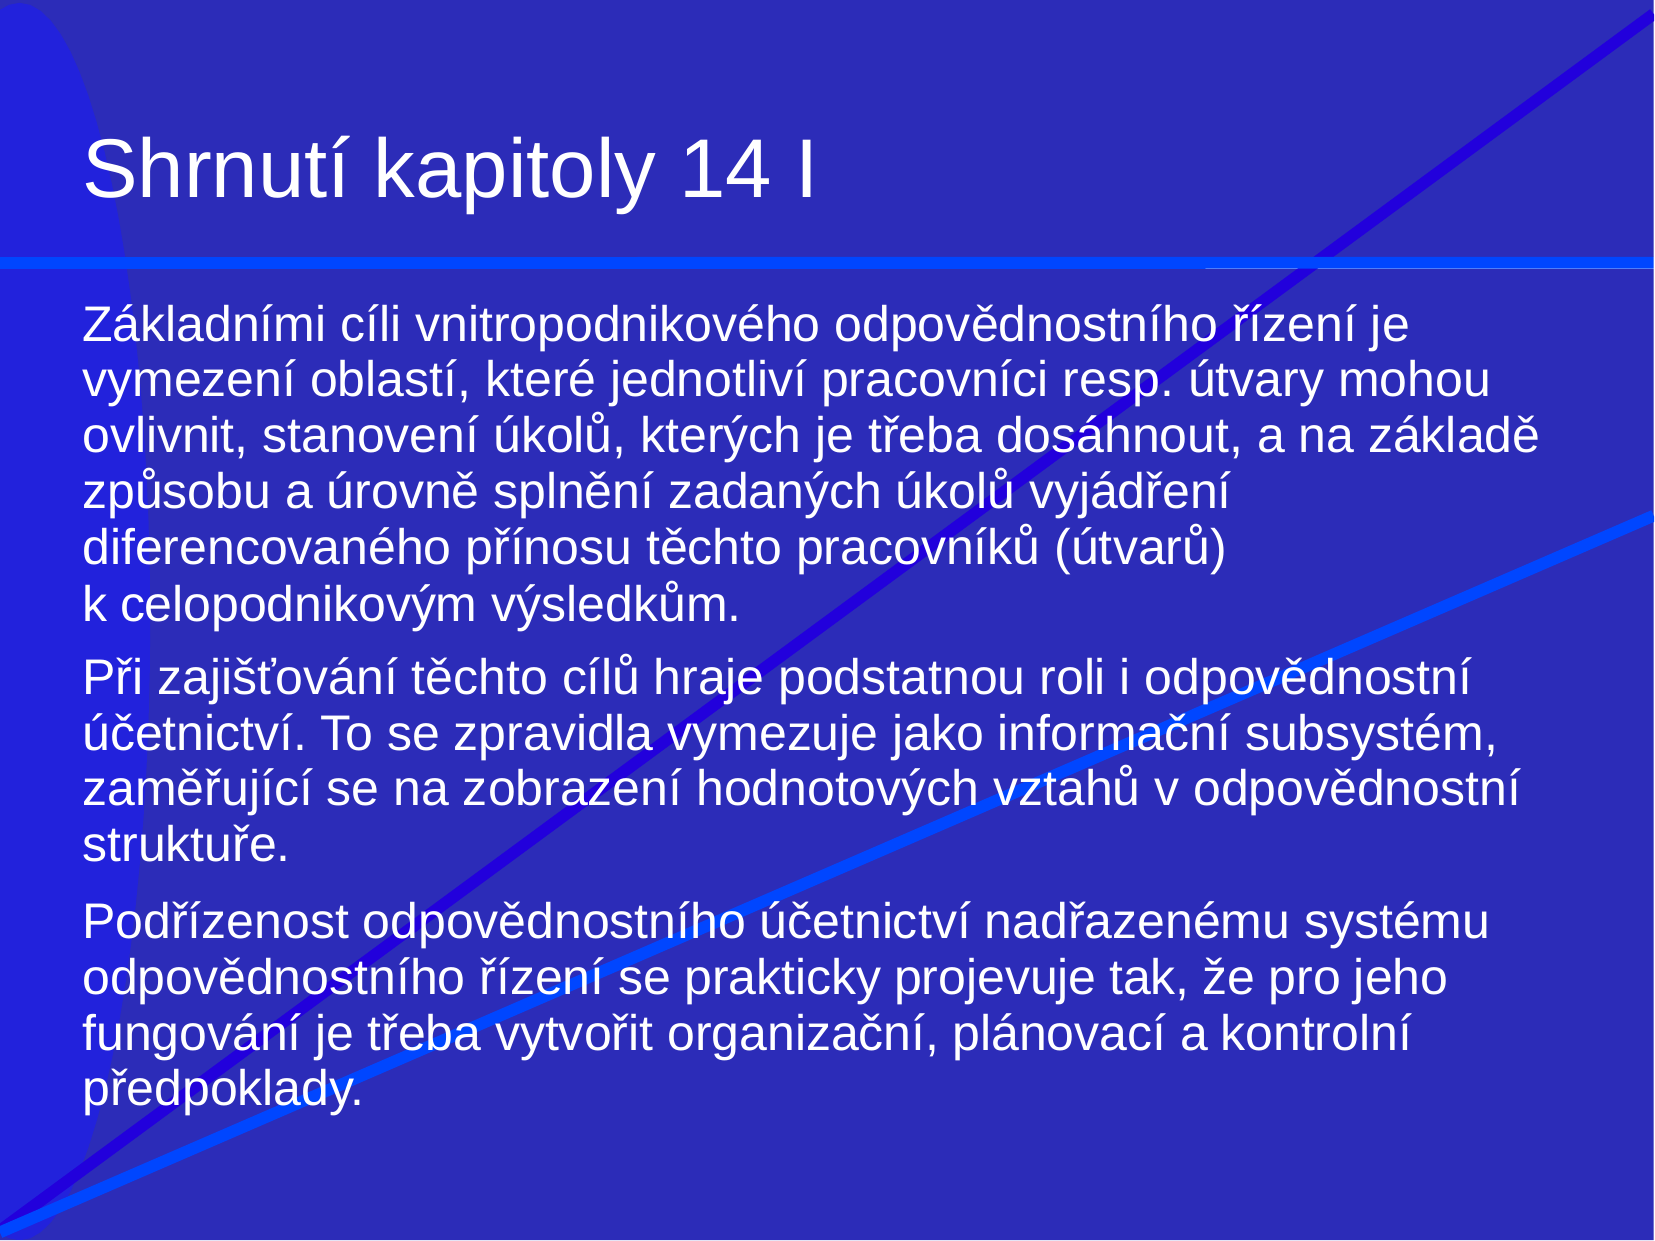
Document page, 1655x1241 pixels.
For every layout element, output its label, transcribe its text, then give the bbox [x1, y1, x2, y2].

list Základními cíli vnitropodnikového odpovědnostního řízení je vymezení oblastí, které jednotliví pracovníci resp. útvary mohou ovlivnit, stanovení úkolů, kterých je třeba dosáhnout, a na základě způsobu a úrovně splnění zadaných úkolů vyjádření diferencovaného přínosu těchto pracovníků (útvarů) k celopodnikovým výsledkům. Při zajišťování těchto cílů hraje podstatnou roli i odpovědnostní účetnictví. To se zpravidla vymezuje jako informační subsystém, zaměřující se na zobrazení hodnotových vztahů v odpovědnostní struktuře. Podřízenost odpovědnostního účetnictví nadřazenému systému odpovědnostního řízení se prakticky projevuje tak, že pro jeho fungování je třeba vytvořit organizační, plánovací a kontrolní předpoklady. [80, 296, 1574, 1116]
title Shrnutí kapitoly 14 I [80, 64, 1574, 296]
